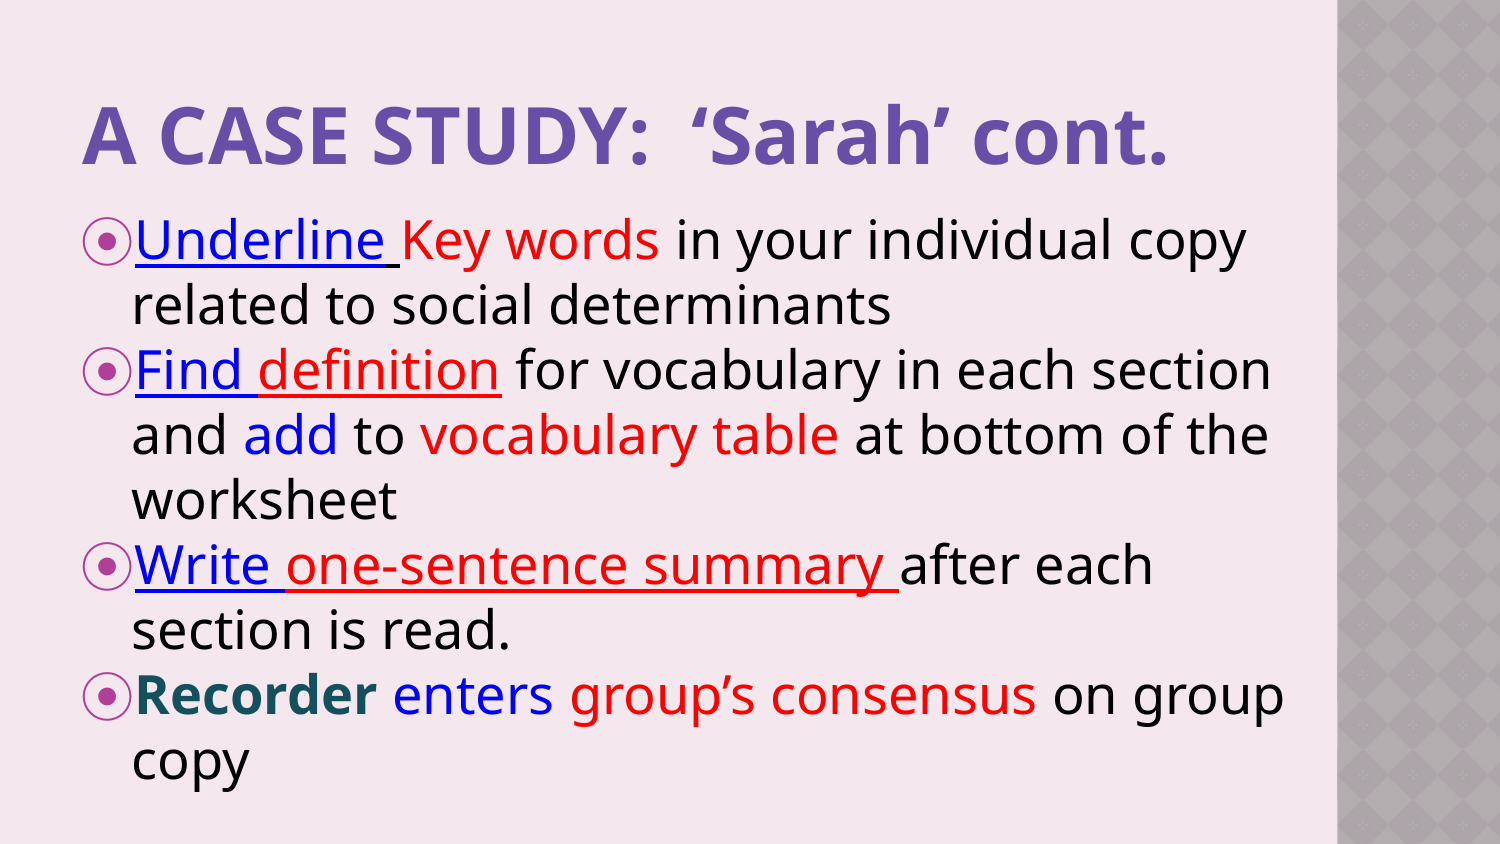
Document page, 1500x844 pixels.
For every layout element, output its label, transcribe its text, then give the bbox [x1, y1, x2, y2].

title A CASE STUDY: ‘Sarah’ cont. [75, 39, 1263, 181]
list Underline Key words in your individual copy related to social determinants Find definition for vocabulary in each section and add to vocabulary table at bottom of the worksheet Write one-sentence summary after each section is read. Recorder enters group’s consensus on group copy [41, 198, 1354, 795]
